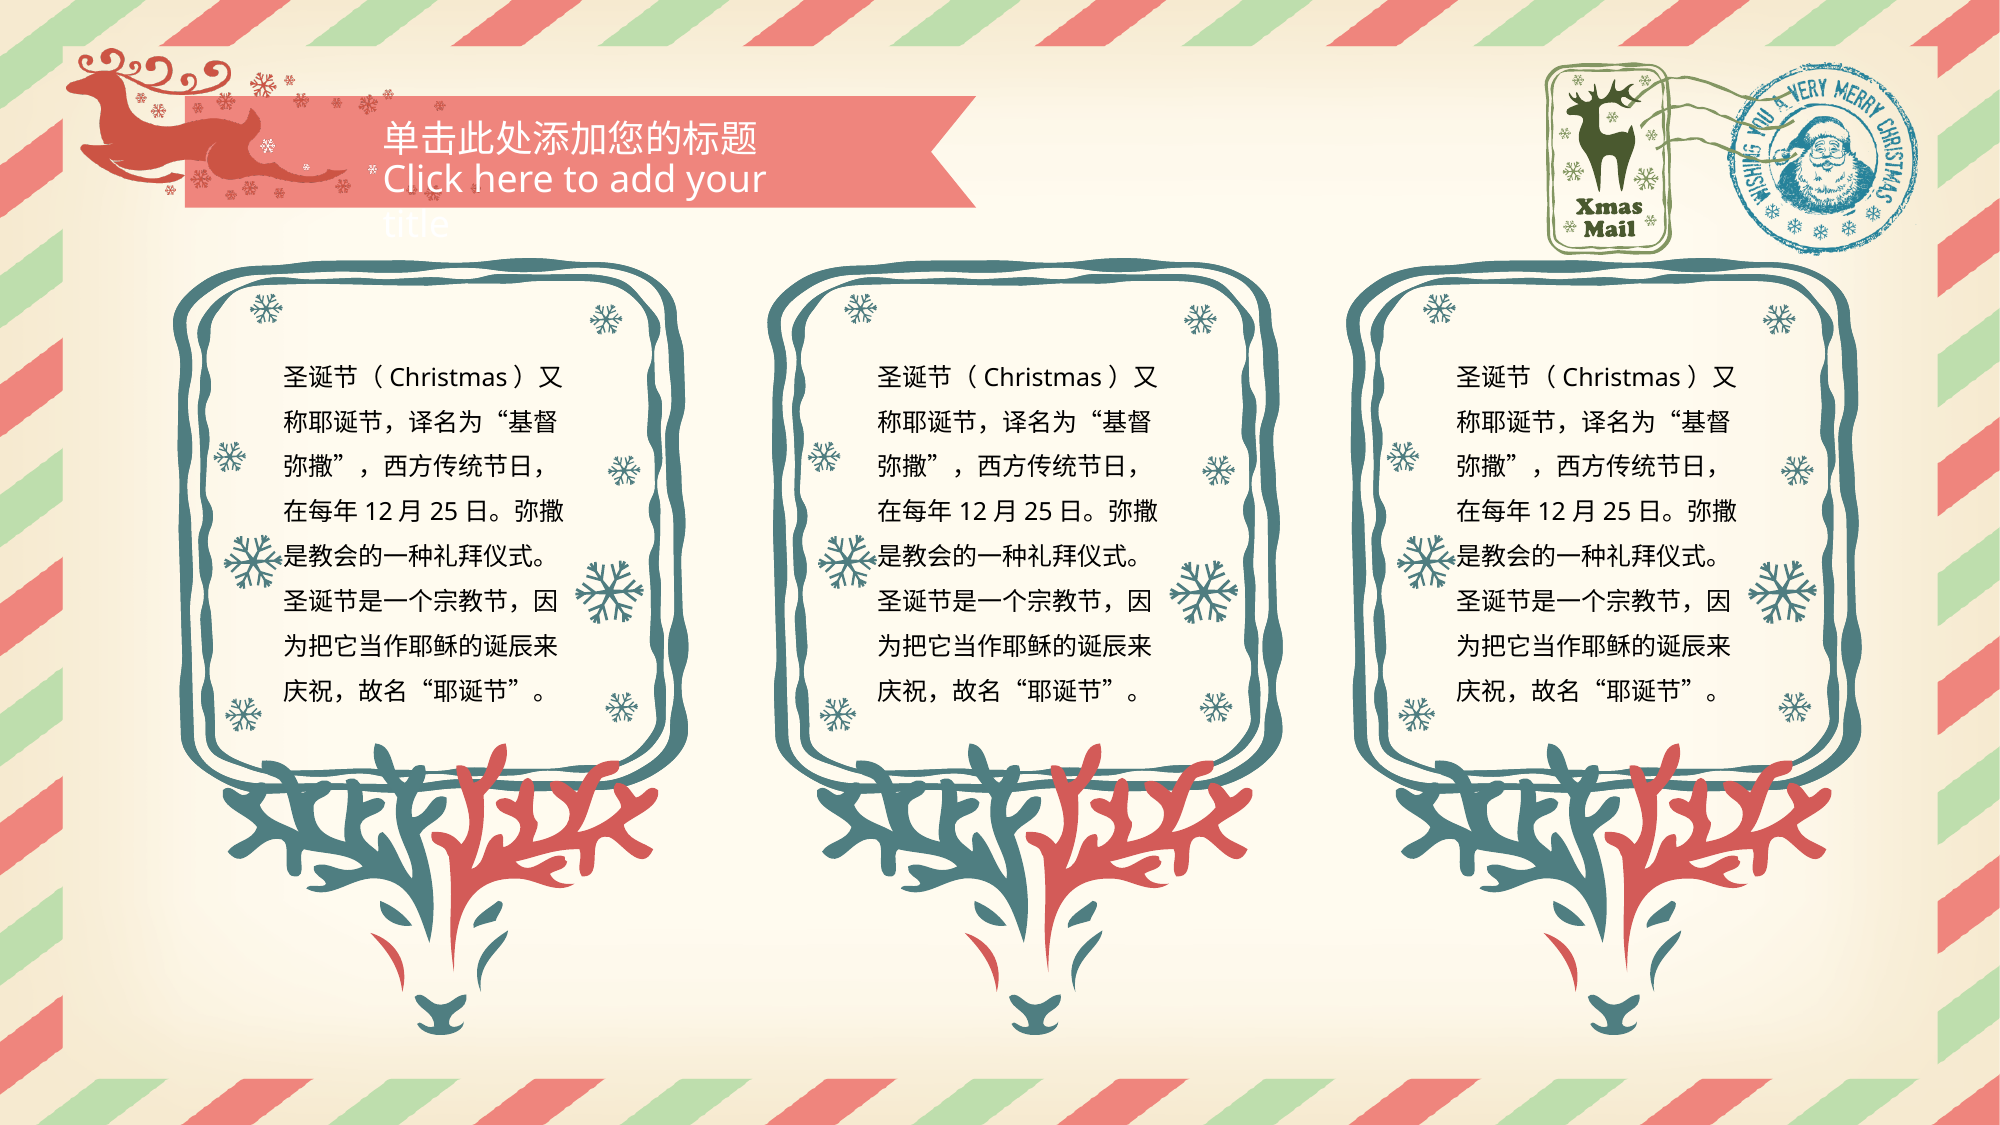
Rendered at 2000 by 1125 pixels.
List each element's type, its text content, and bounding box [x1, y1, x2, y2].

text_box [485, 93, 979, 210]
text_box Click here to add your title [367, 147, 823, 253]
picture [0, 0, 2000, 1125]
text_box 单击此处添加您的标题 [485, 107, 823, 147]
